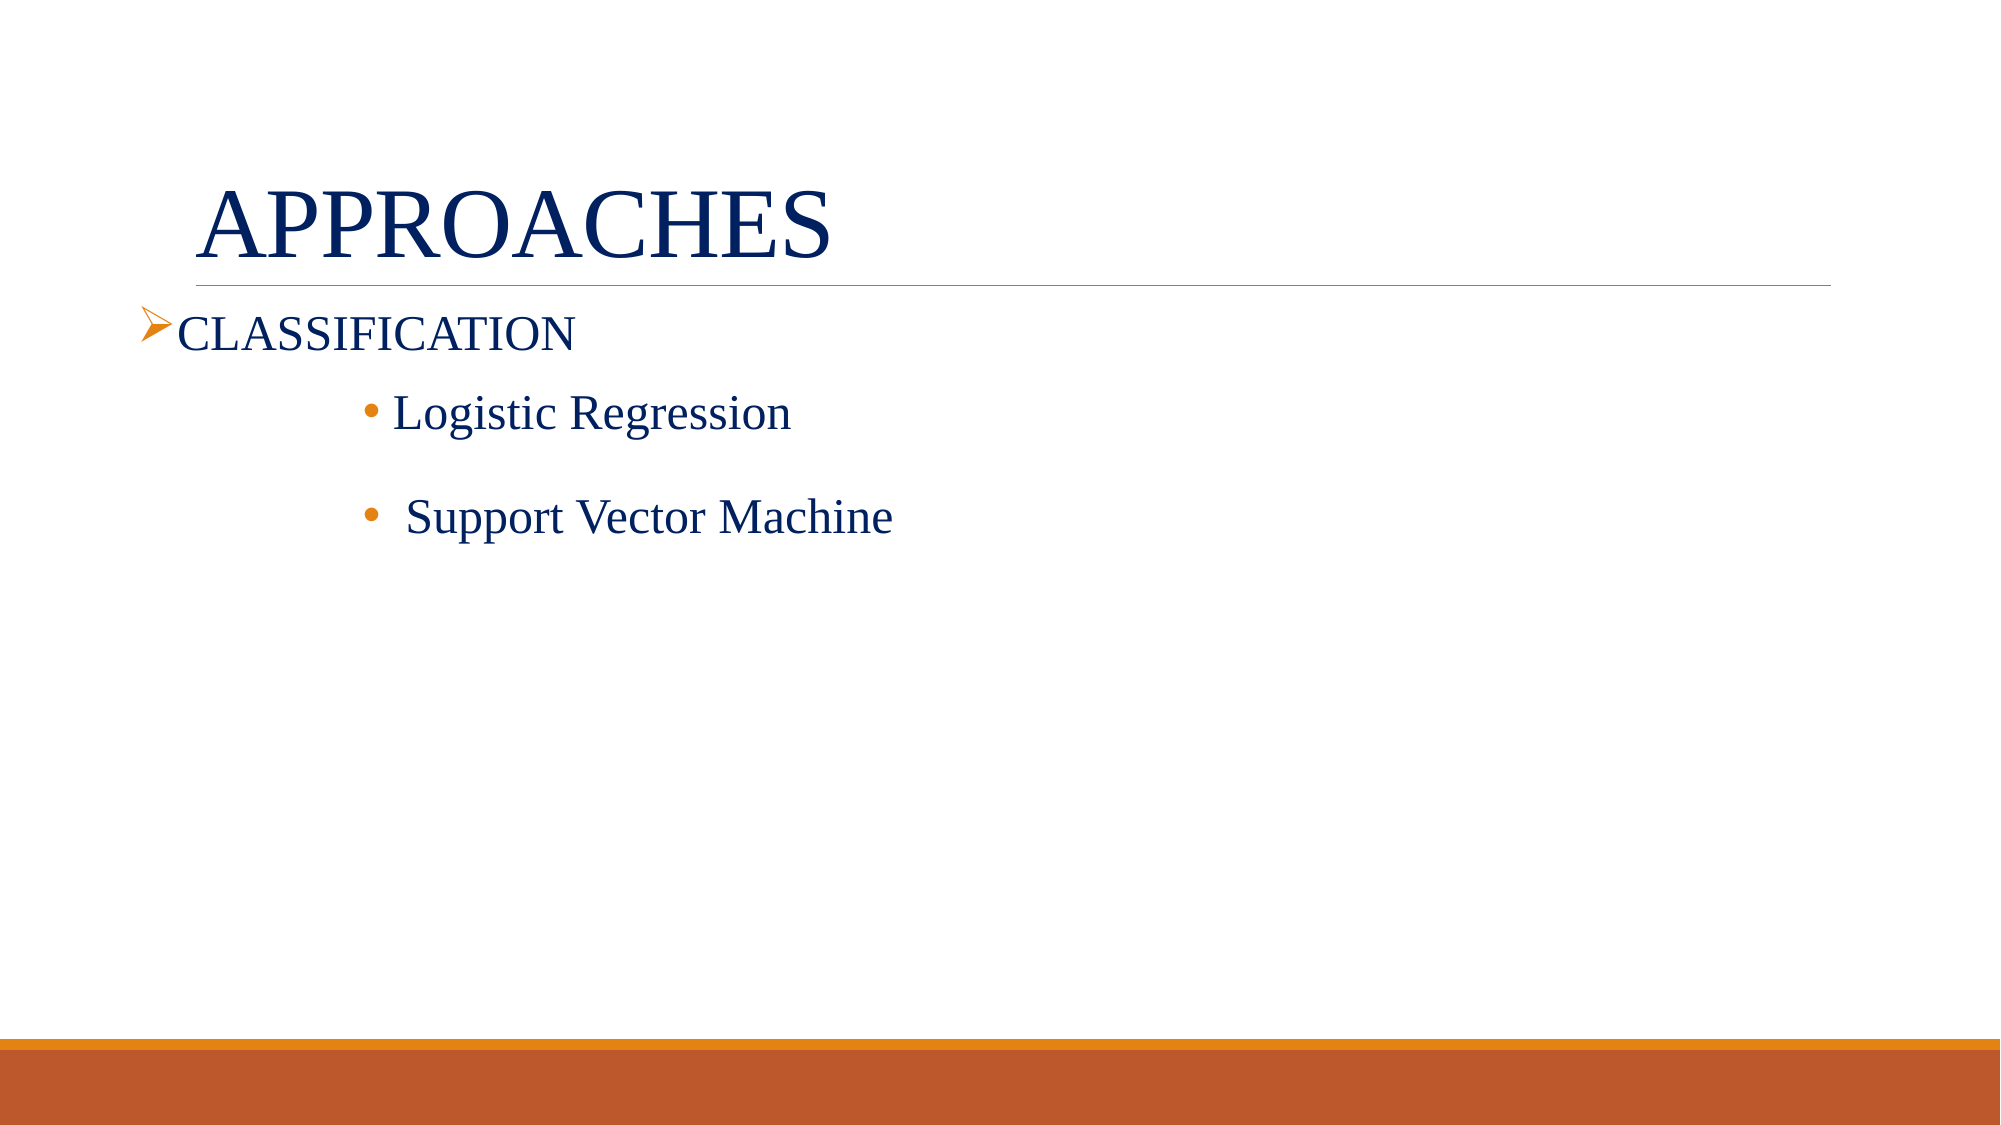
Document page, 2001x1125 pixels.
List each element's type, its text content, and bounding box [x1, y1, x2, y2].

title APPROACHES [180, 47, 1830, 285]
list CLASSIFICATION Logistic Regression Support Vector Machine [137, 299, 1863, 1046]
